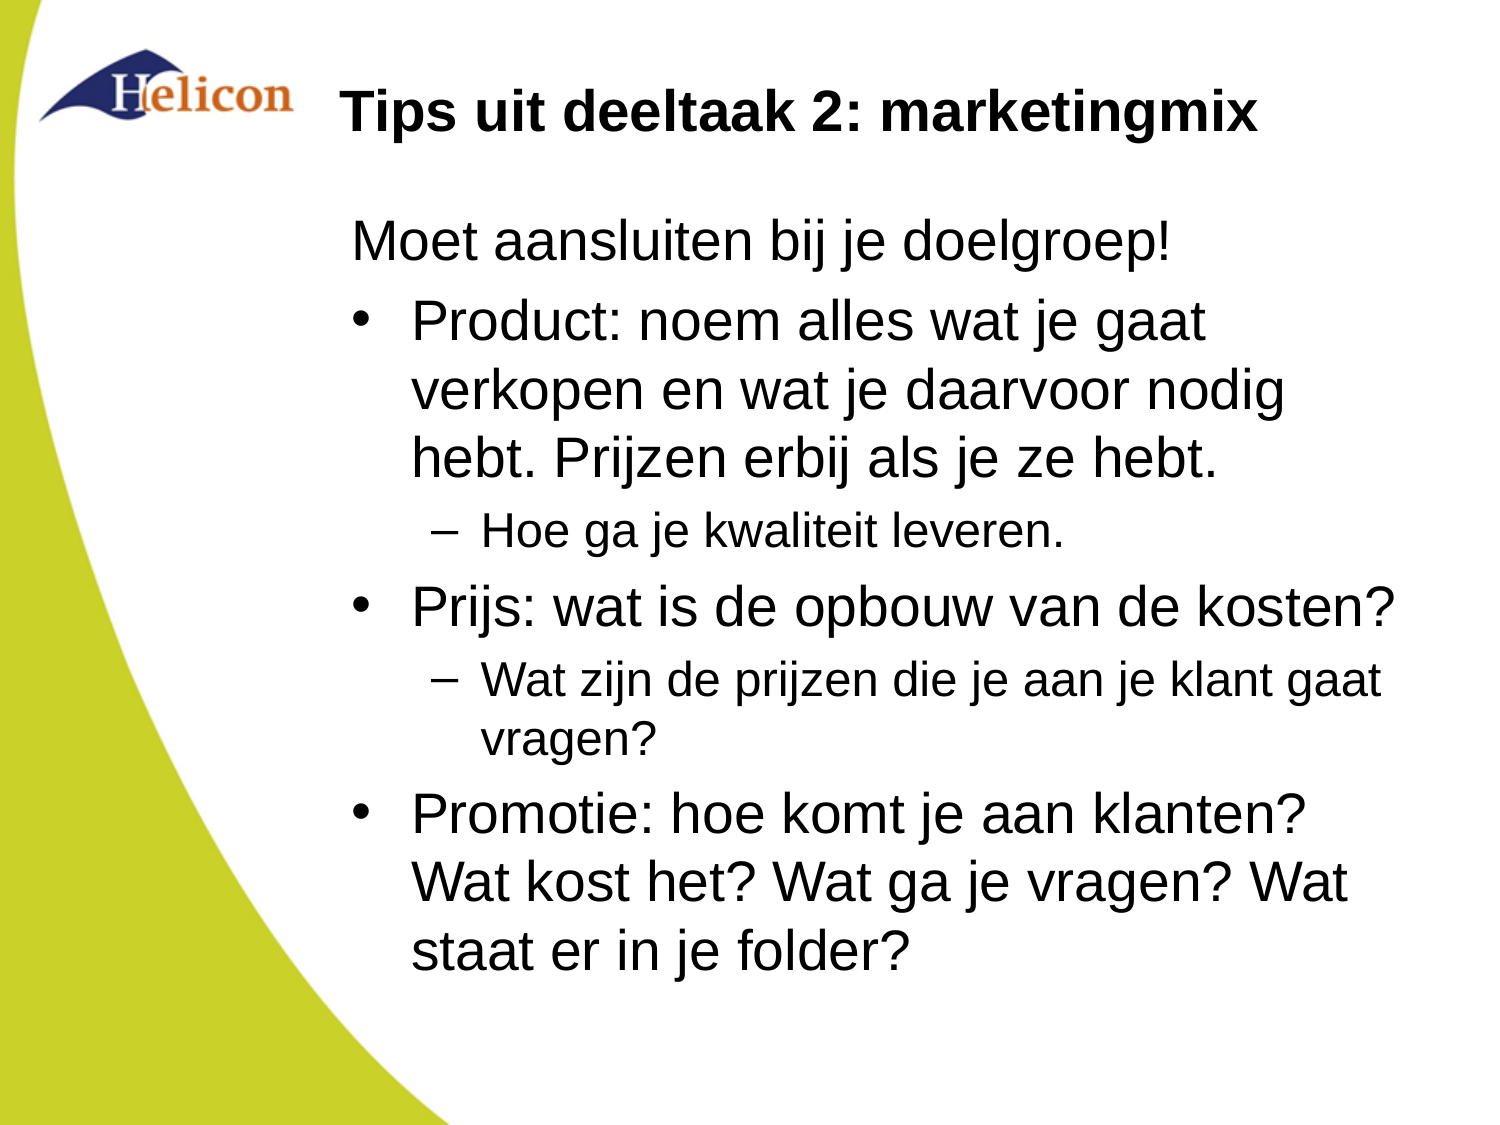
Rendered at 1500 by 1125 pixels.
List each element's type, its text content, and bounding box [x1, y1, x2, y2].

picture [0, 0, 1500, 1125]
list Moet aansluiten bij je doelgroep! Product: noem alles wat je gaat verkopen en wat je daarvoor nodig hebt. Prijzen erbij als je ze hebt. Hoe ga je kwaliteit leveren. Prijs: wat is de opbouw van de kosten? Wat zijn de prijzen die je aan je klant gaat vragen? Promotie: hoe komt je aan klanten? Wat kost het? Wat ga je vragen? Wat staat er in je folder? [336, 196, 1425, 1005]
title Tips uit deeltaak 2: marketingmix [324, 54, 1415, 161]
